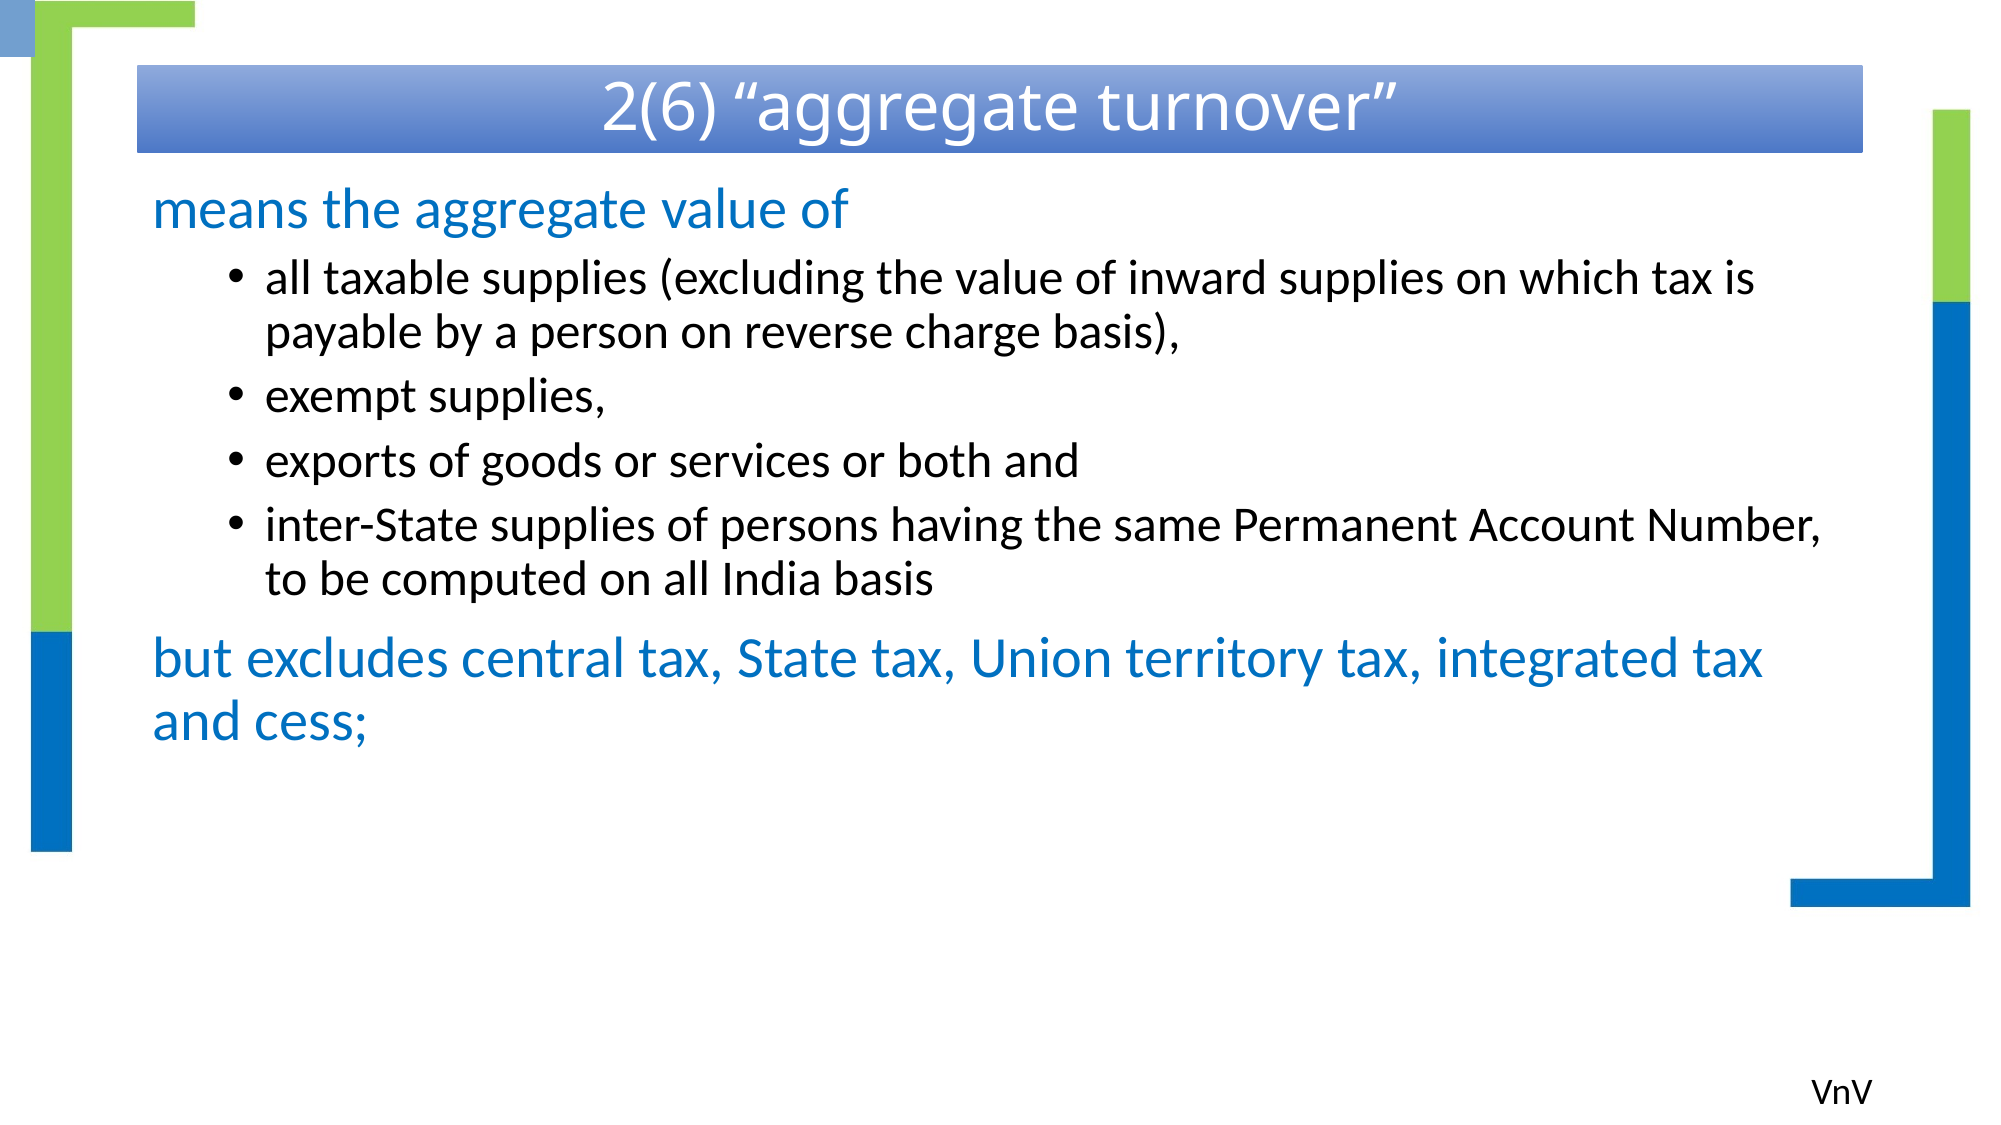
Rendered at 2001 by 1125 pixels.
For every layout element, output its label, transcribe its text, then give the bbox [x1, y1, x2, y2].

list means the aggregate value of all taxable supplies (excluding the value of inward supplies on which tax is payable by a person on reverse charge basis), exempt supplies, exports of goods or services or both and inter-State supplies of persons having the same Permanent Account Number, to be computed on all India basis but excludes central tax, State tax, Union territory tax, integrated tax and cess; [137, 170, 1863, 1014]
title 2(6) “aggregate turnover” [137, 65, 1863, 153]
picture [0, 0, 2001, 1125]
